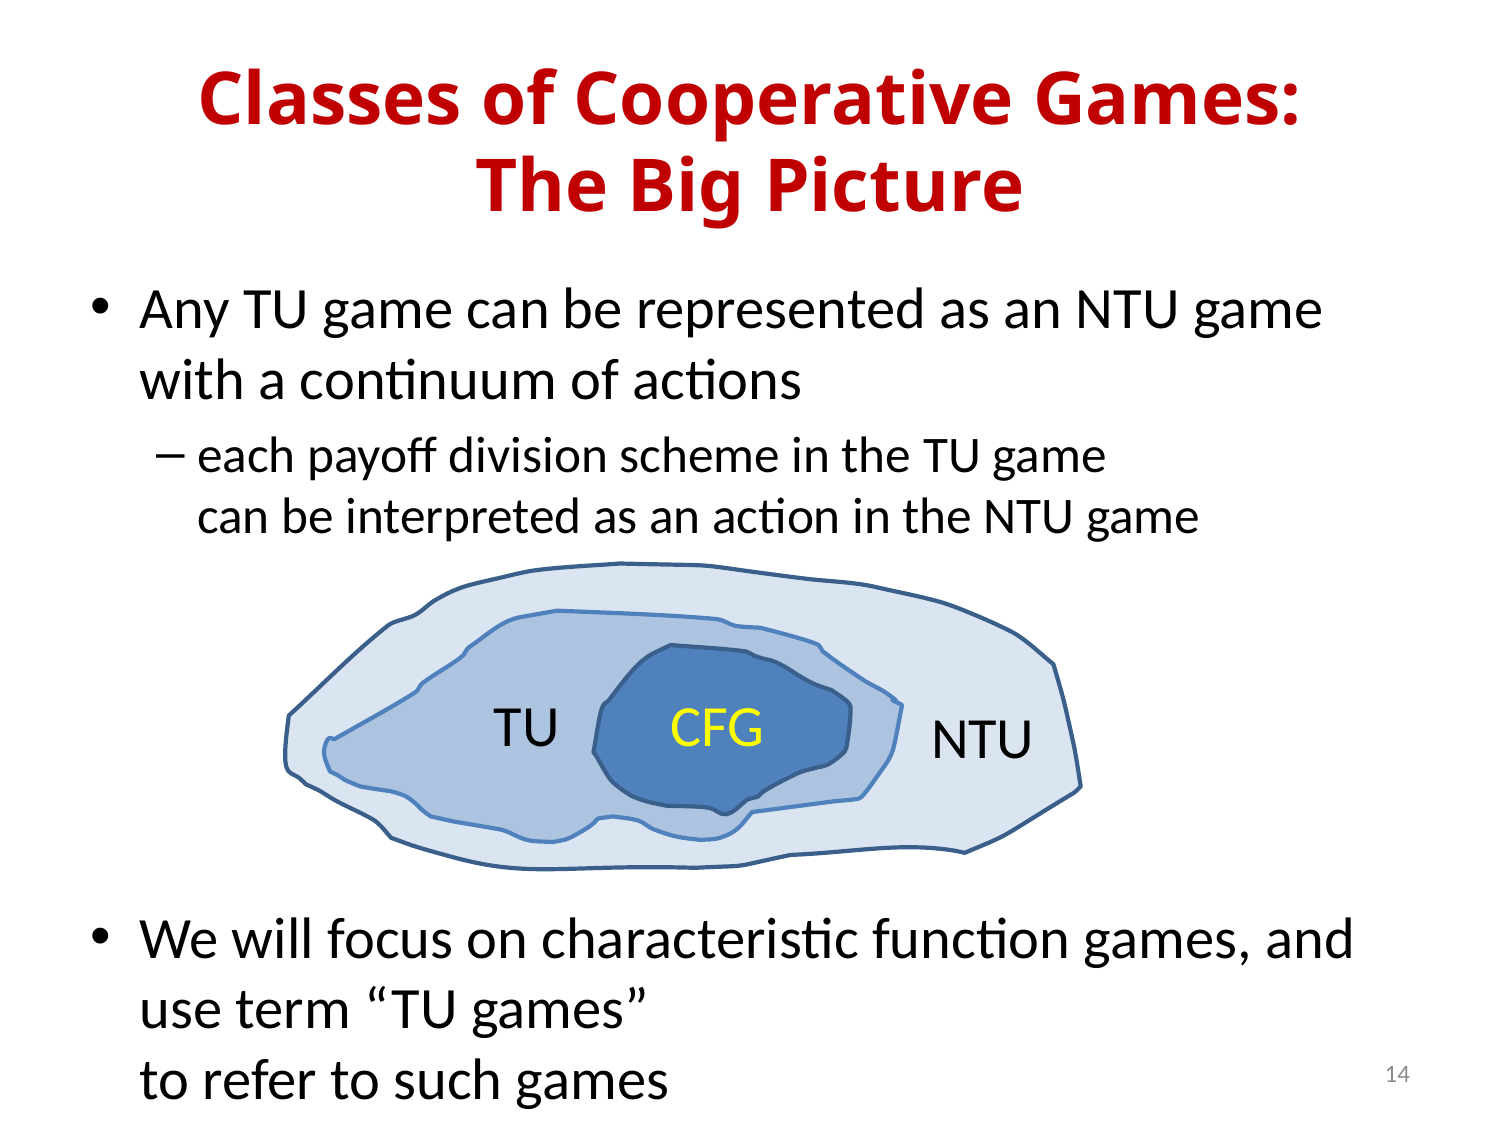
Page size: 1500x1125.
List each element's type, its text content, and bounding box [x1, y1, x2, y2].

text_box [283, 561, 1083, 872]
text_box CFG [656, 680, 780, 766]
list Any TU game can be represented as an NTU game with a continuum of actions each payoff division scheme in the TU game can be interpreted as an action in the NTU game We will focus on characteristic function games, and use term “TU games” to refer to such games [75, 262, 1425, 1125]
text_box TU [478, 680, 575, 766]
text_box [321, 608, 905, 845]
text_box [591, 642, 853, 817]
slide_number 14 [1074, 1042, 1425, 1103]
text_box NTU [916, 692, 1050, 778]
title Classes of Cooperative Games: The Big Picture [75, 45, 1425, 233]
